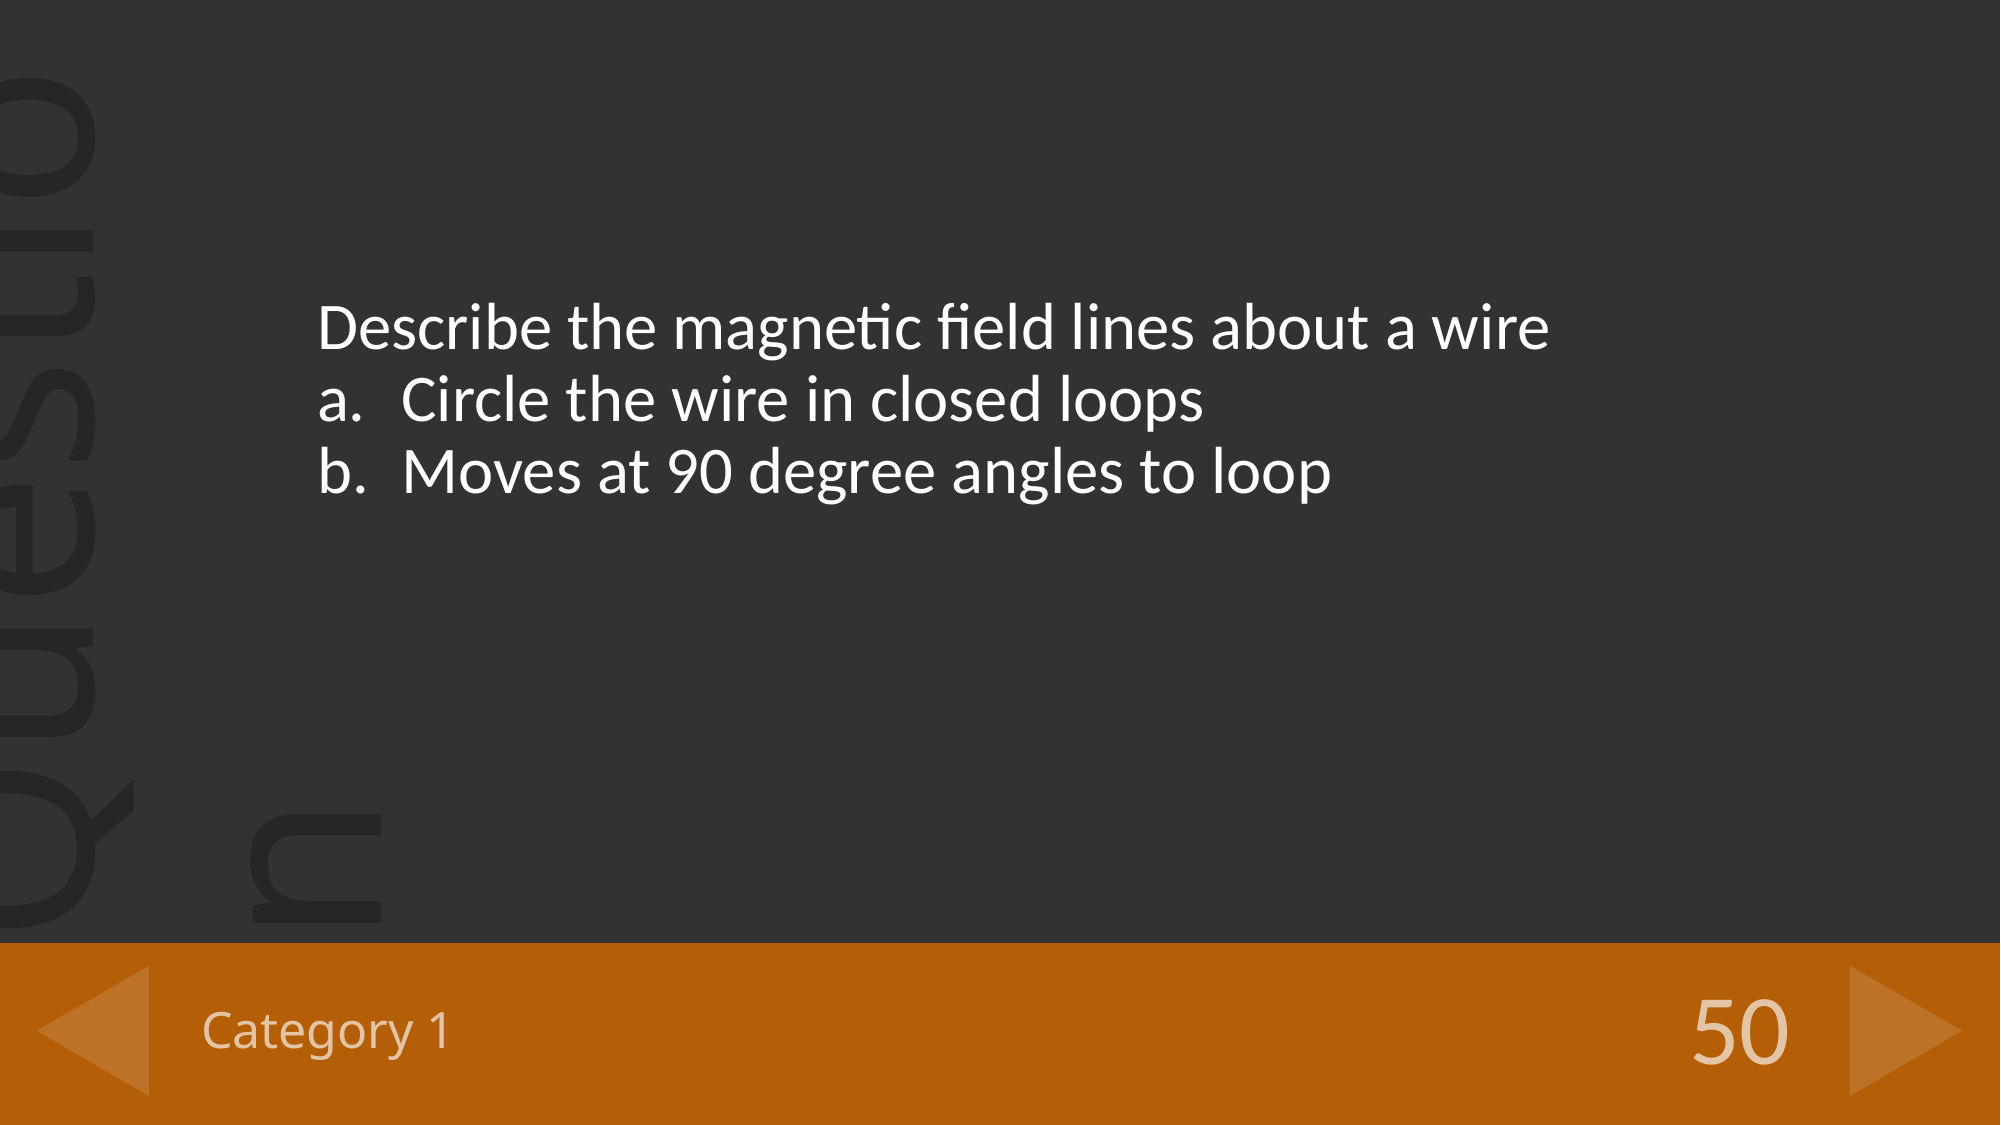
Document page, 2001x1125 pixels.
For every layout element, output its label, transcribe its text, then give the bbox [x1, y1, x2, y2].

title Category 1 [185, 967, 1494, 1097]
list 50 [1494, 967, 1806, 1097]
list Describe the magnetic field lines about a wire Circle the wire in closed loops Moves at 90 degree angles to loop [302, 307, 1760, 636]
